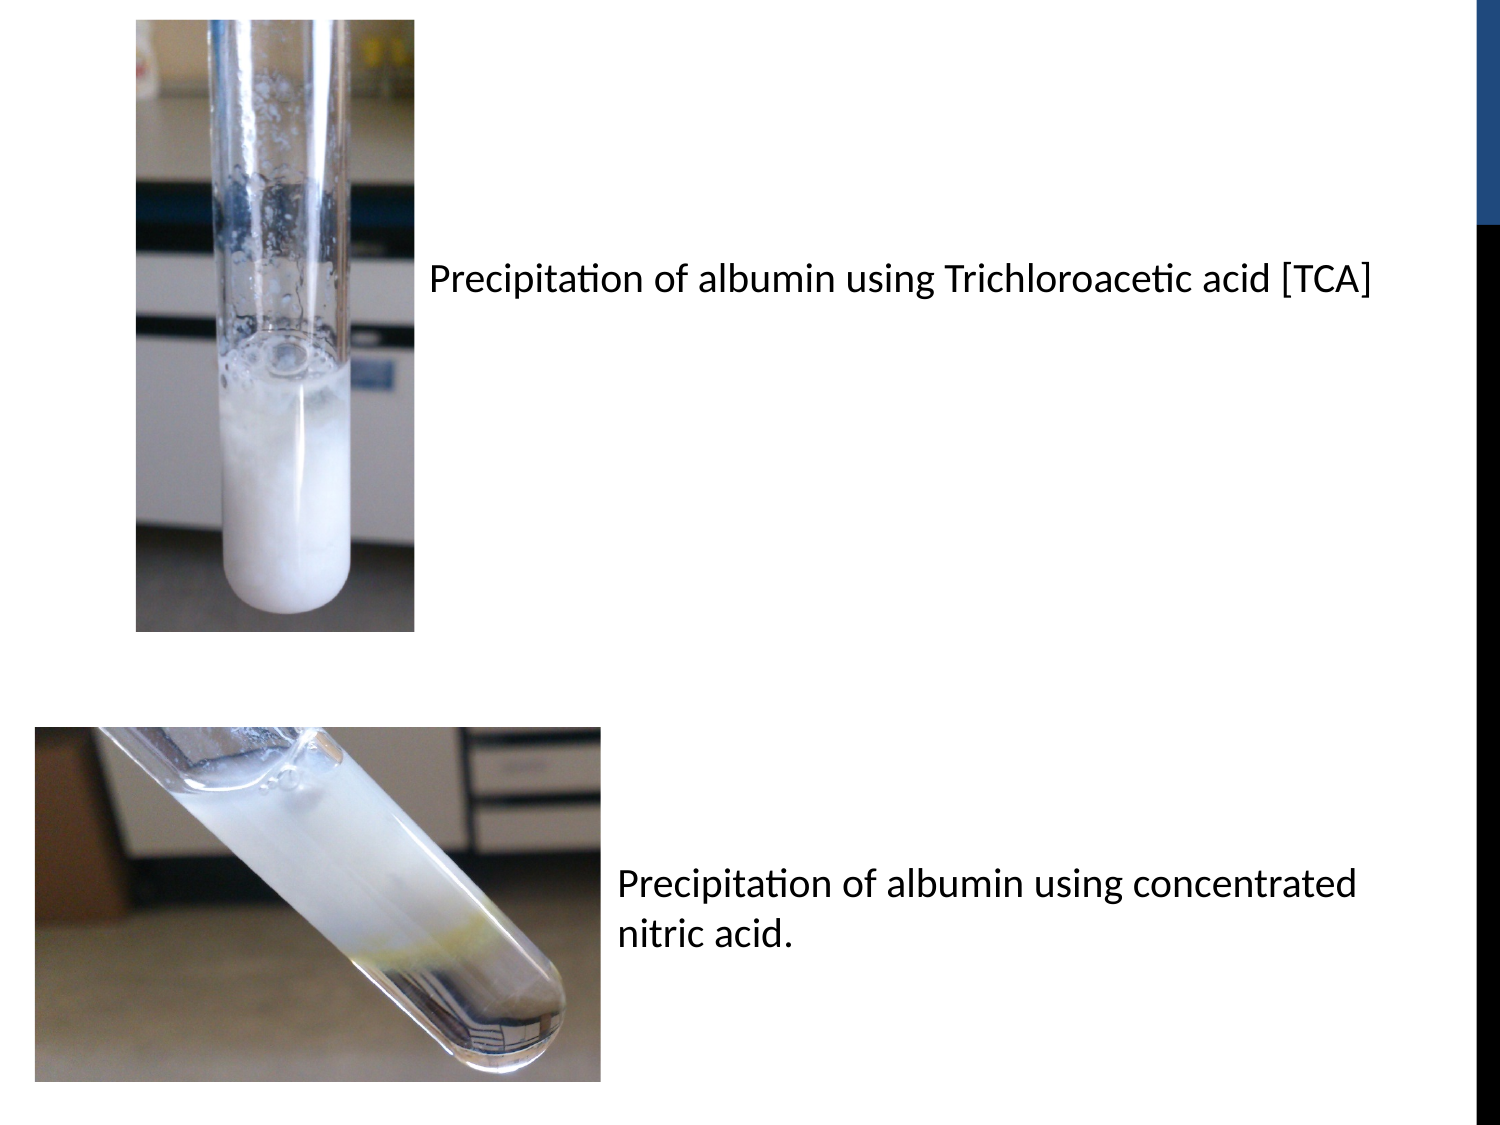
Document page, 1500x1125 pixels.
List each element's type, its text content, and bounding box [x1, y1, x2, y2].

picture [0, 21, 582, 632]
text_box Precipitation of albumin using Trichloroacetic acid [TCA] [591, 243, 1459, 309]
text_box Precipitation of albumin using concentrated nitric acid. [609, 848, 1430, 964]
picture [34, 727, 602, 1082]
